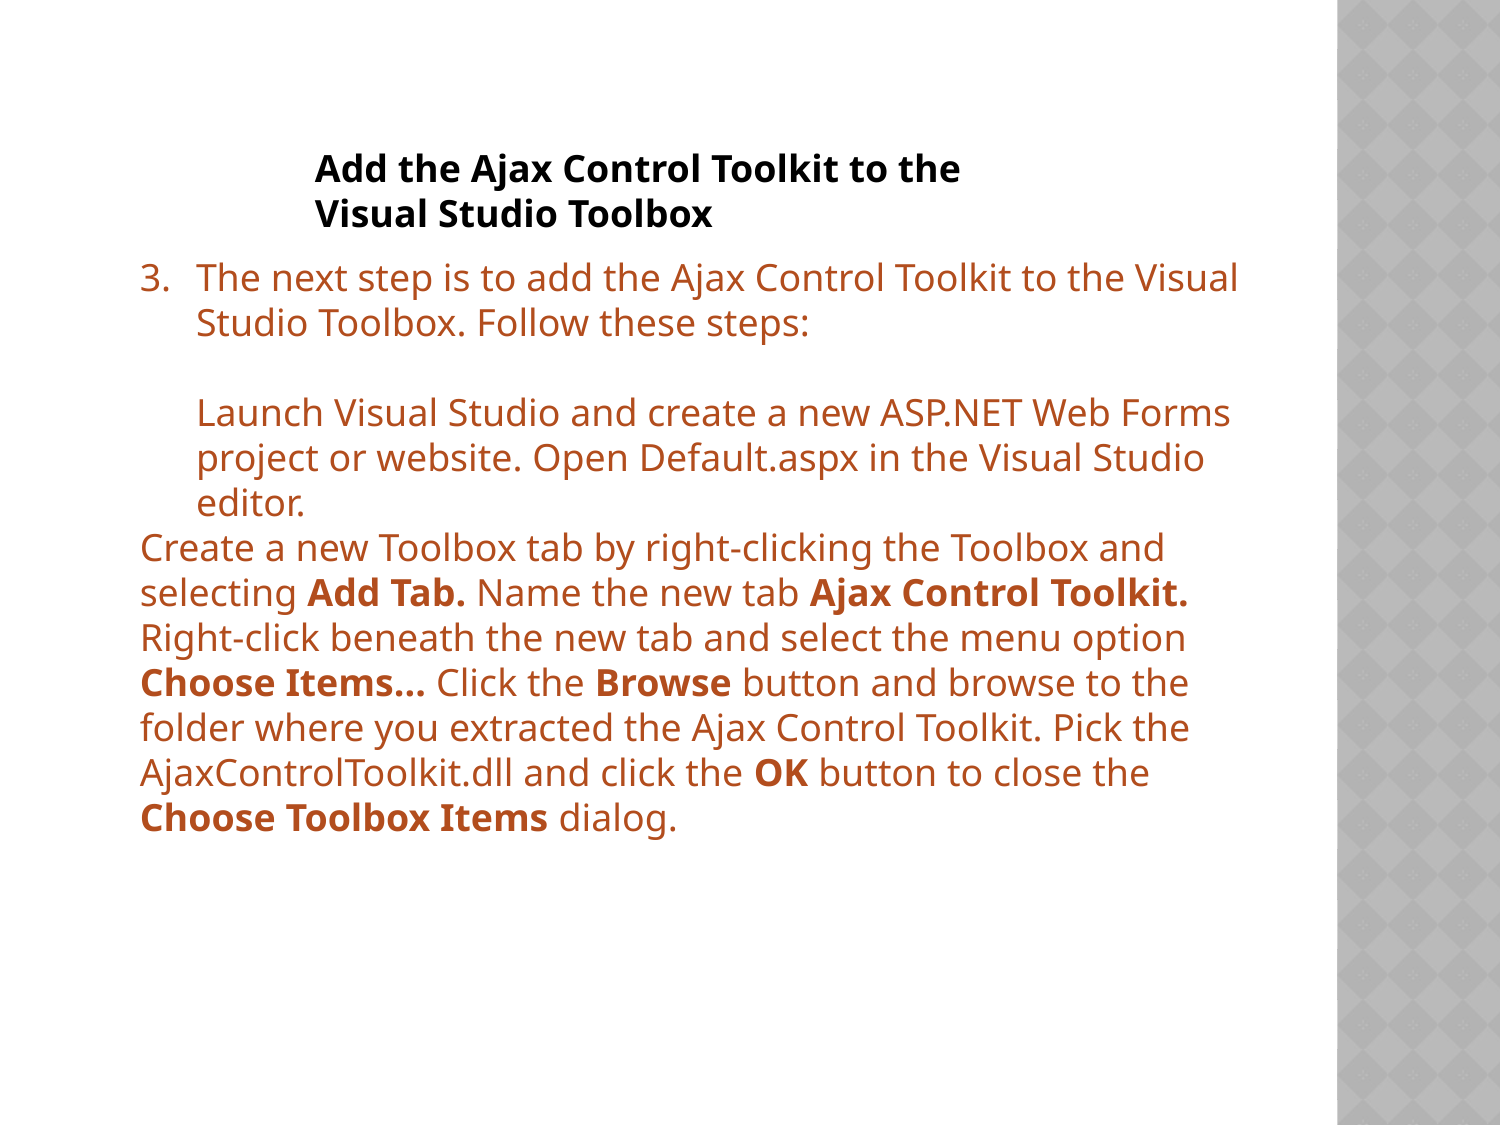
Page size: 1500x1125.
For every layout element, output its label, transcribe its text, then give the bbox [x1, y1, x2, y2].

text_box Add the Ajax Control Toolkit to the Visual Studio Toolbox [299, 137, 1050, 243]
text_box The next step is to add the Ajax Control Toolkit to the Visual Studio Toolbox. Follow these steps: Launch Visual Studio and create a new ASP.NET Web Forms project or website. Open Default.aspx in the Visual Studio editor. Create a new Toolbox tab by right-clicking the Toolbox and selecting Add Tab. Name the new tab Ajax Control Toolkit. Right-click beneath the new tab and select the menu option Choose Items... Click the Browse button and browse to the folder where you extracted the Ajax Control Toolkit. Pick the AjaxControlToolkit.dll and click the OK button to close the Choose Toolbox Items dialog. [124, 246, 1263, 847]
